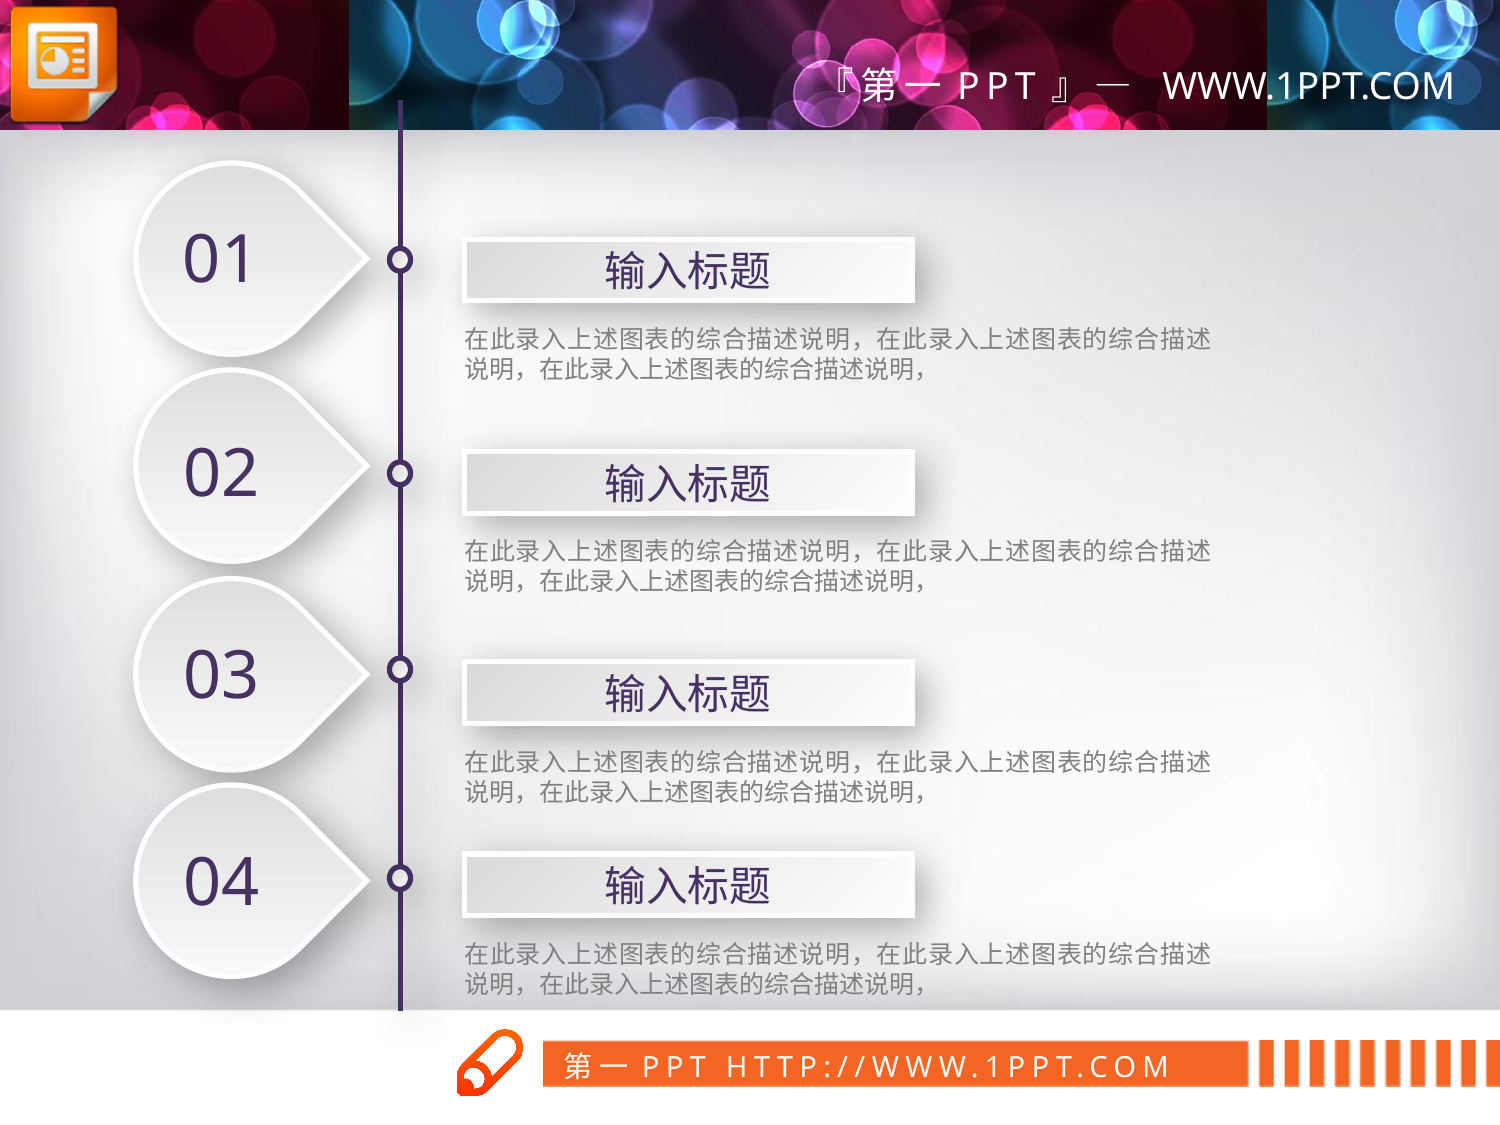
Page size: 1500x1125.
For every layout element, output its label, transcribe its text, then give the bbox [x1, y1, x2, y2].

picture [543, 1040, 1500, 1087]
picture [0, 0, 1500, 1012]
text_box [389, 100, 411, 1012]
text_box 输入标题 [464, 239, 913, 301]
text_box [135, 162, 328, 977]
text_box 在此录入上述图表的综合描述说明，在此录入上述图表的综合描述说明，在此录入上述图表的综合描述说明， [444, 928, 1233, 1009]
text_box 输入标题 [464, 853, 913, 916]
text_box 在此录入上述图表的综合描述说明，在此录入上述图表的综合描述说明，在此录入上述图表的综合描述说明， [444, 736, 1233, 817]
text_box 输入标题 [464, 661, 913, 724]
text_box 在此录入上述图表的综合描述说明，在此录入上述图表的综合描述说明，在此录入上述图表的综合描述说明， [444, 313, 1233, 394]
text_box 在此录入上述图表的综合描述说明，在此录入上述图表的综合描述说明，在此录入上述图表的综合描述说明， [444, 525, 1233, 606]
text_box 输入标题 [464, 451, 913, 514]
